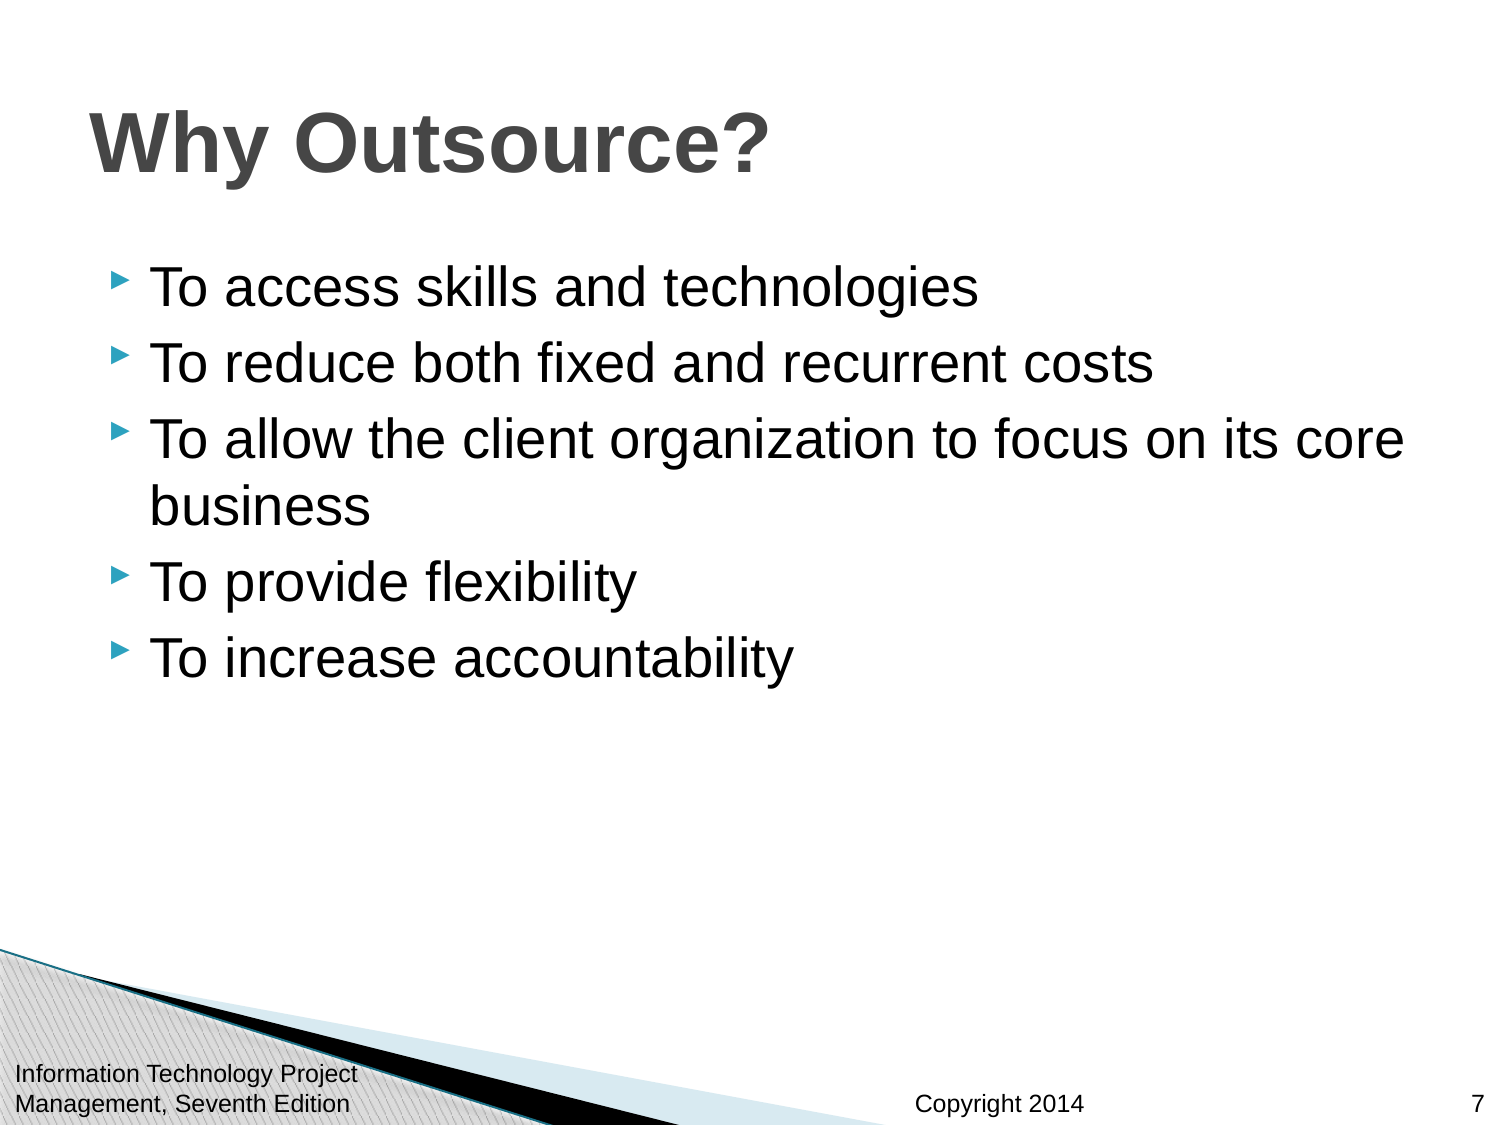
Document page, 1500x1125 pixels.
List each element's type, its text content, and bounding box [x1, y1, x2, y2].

footer Information Technology Project Management, Seventh Edition [0, 1065, 425, 1125]
title Why Outsource? [75, 45, 1425, 233]
list To access skills and technologies To reduce both fixed and recurrent costs To allow the client organization to focus on its core business To provide flexibility To increase accountability [74, 242, 1426, 986]
slide_number 7 [1408, 1065, 1500, 1125]
